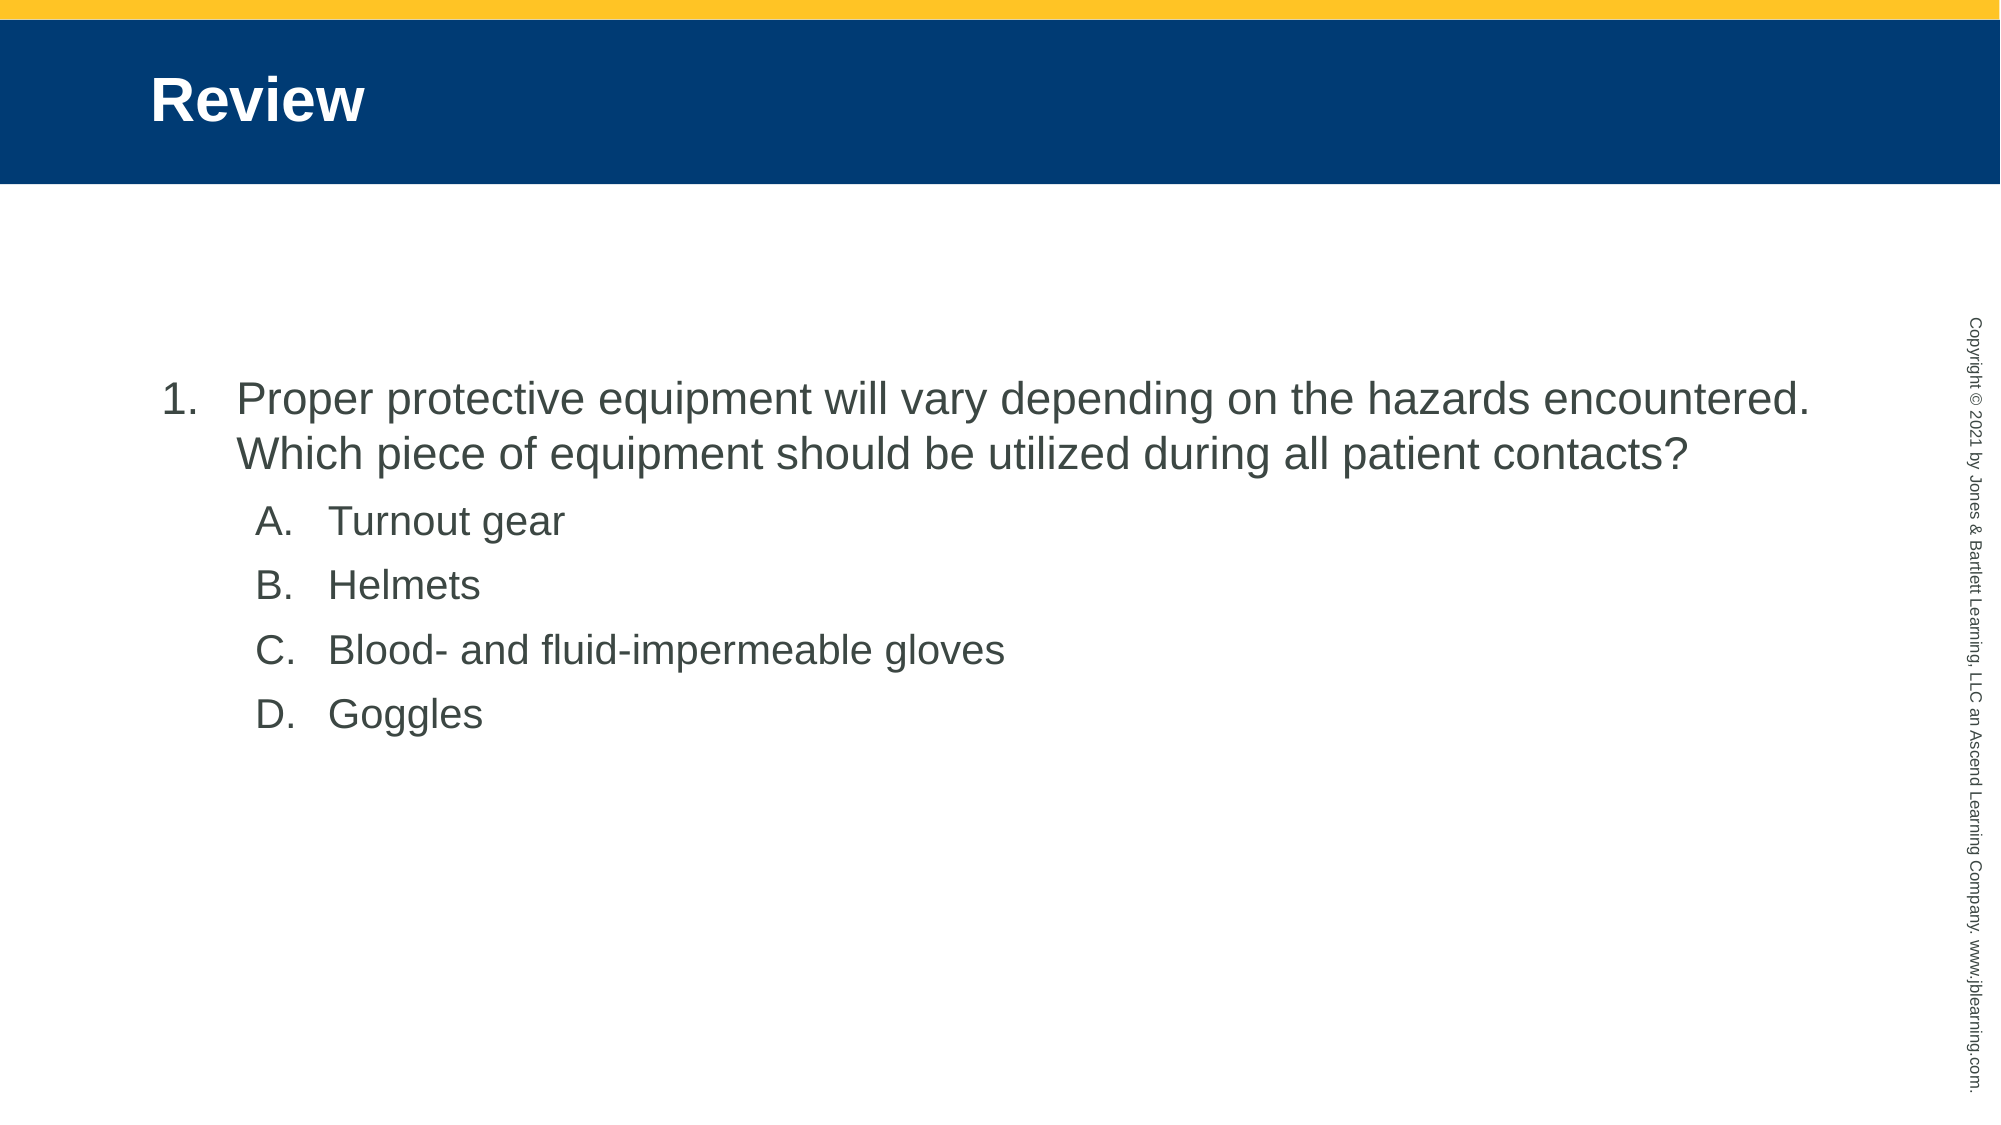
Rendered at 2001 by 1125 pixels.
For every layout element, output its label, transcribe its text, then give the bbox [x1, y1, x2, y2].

title Review [0, 19, 2000, 185]
list Proper protective equipment will vary depending on the hazards encountered. Which piece of equipment should be utilized during all patient contacts? Turnout gear Helmets Blood- and fluid-impermeable gloves Goggles [146, 361, 1859, 1016]
